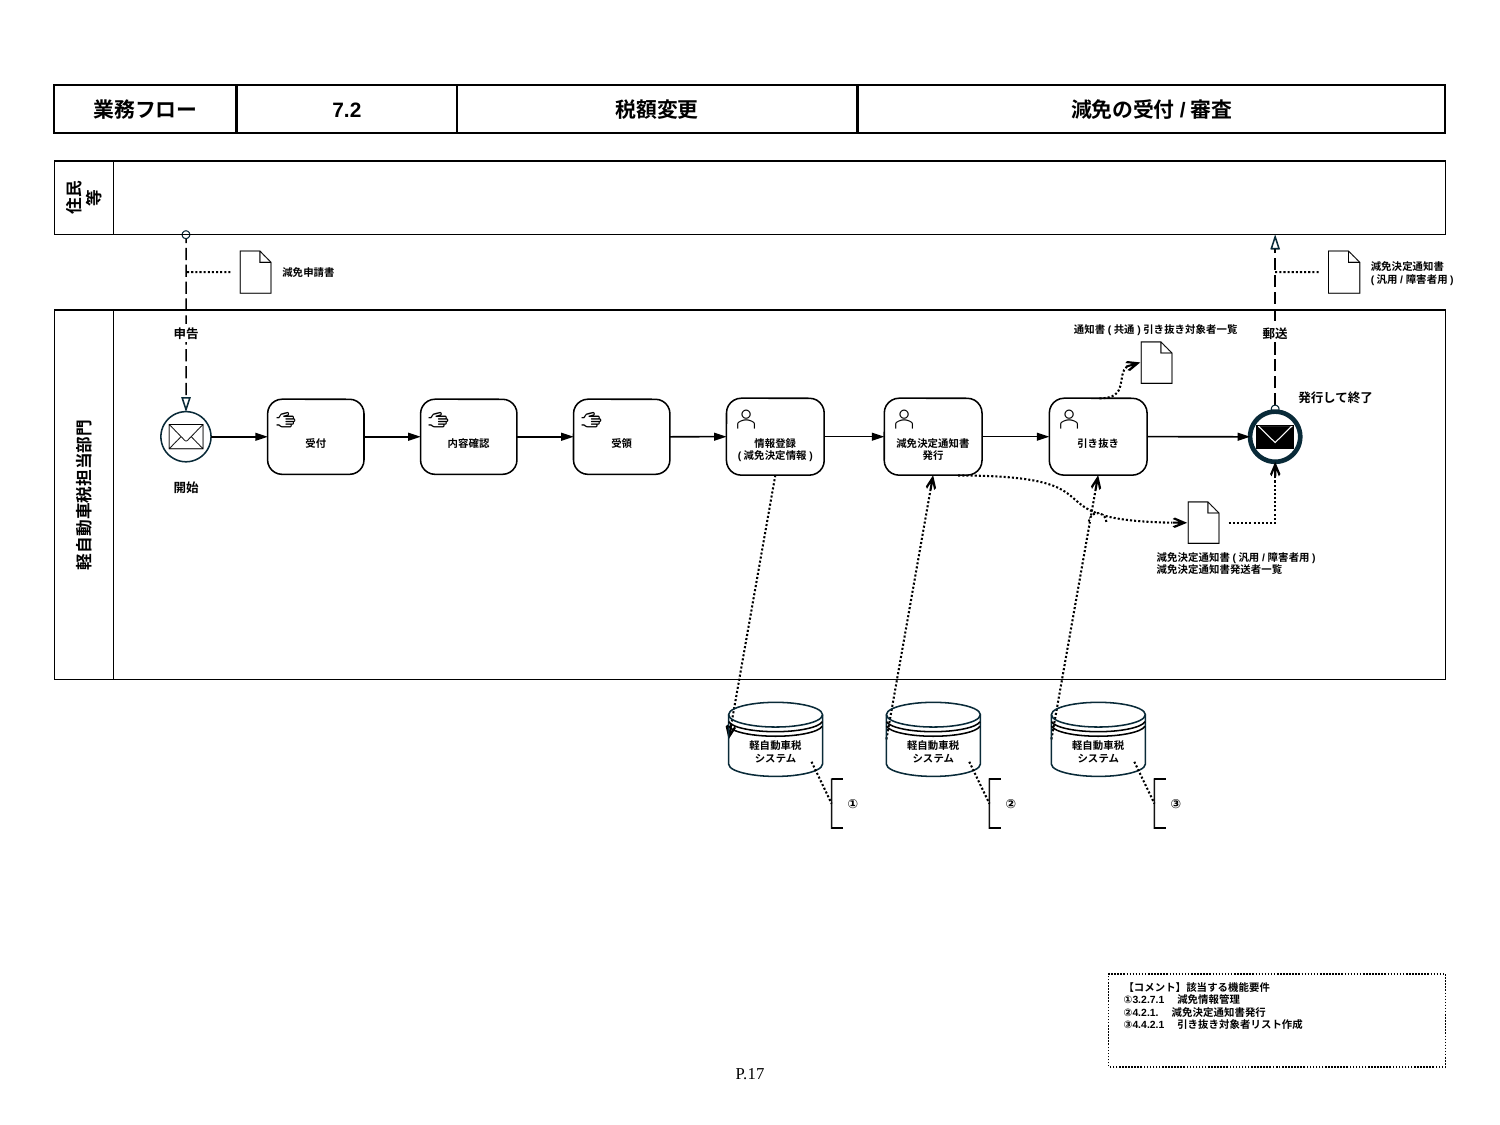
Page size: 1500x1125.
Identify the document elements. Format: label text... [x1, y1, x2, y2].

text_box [53, 309, 1447, 681]
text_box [186, 246, 431, 298]
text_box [885, 701, 981, 777]
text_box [1249, 411, 1301, 463]
text_box 【コメント】該当する機能要件 ①3.2.7.1 減免情報管理 ②4.2.1. 減免決定通知書発行 ③4.4.2.1 引き抜き対象者リスト作成 [1107, 972, 1447, 1069]
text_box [968, 761, 1094, 829]
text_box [725, 397, 825, 476]
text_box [727, 701, 824, 777]
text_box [160, 411, 212, 463]
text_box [96, 315, 277, 325]
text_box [1048, 397, 1148, 475]
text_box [1208, 320, 1364, 330]
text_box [53, 160, 1447, 236]
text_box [1098, 315, 1208, 399]
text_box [573, 398, 671, 475]
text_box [1050, 701, 1146, 777]
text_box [267, 398, 365, 475]
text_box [1274, 246, 1500, 298]
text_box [420, 398, 518, 475]
slide_number P.17 [581, 1042, 919, 1103]
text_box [53, 84, 1447, 134]
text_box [957, 475, 1245, 591]
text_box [883, 397, 983, 476]
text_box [1228, 461, 1276, 524]
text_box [811, 761, 936, 829]
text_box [1133, 761, 1259, 829]
